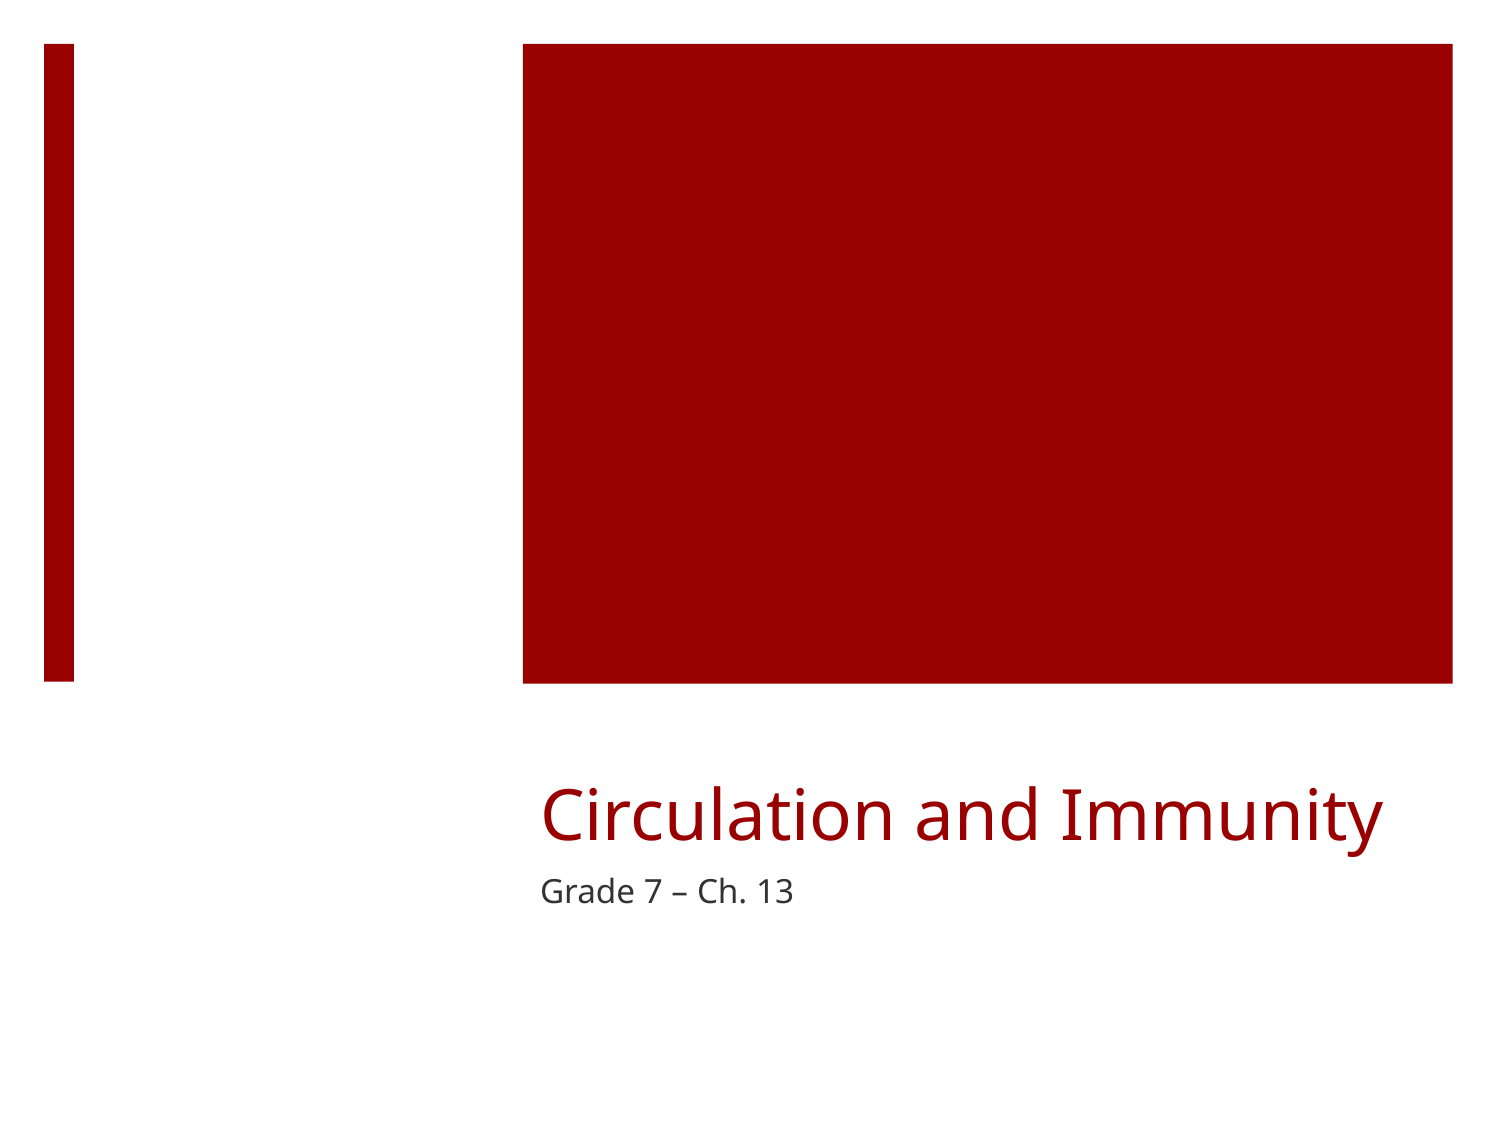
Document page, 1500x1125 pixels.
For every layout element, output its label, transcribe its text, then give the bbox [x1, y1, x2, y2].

title Circulation and Immunity [525, 690, 1421, 862]
subtitle Grade 7 – Ch. 13 [525, 862, 1421, 965]
